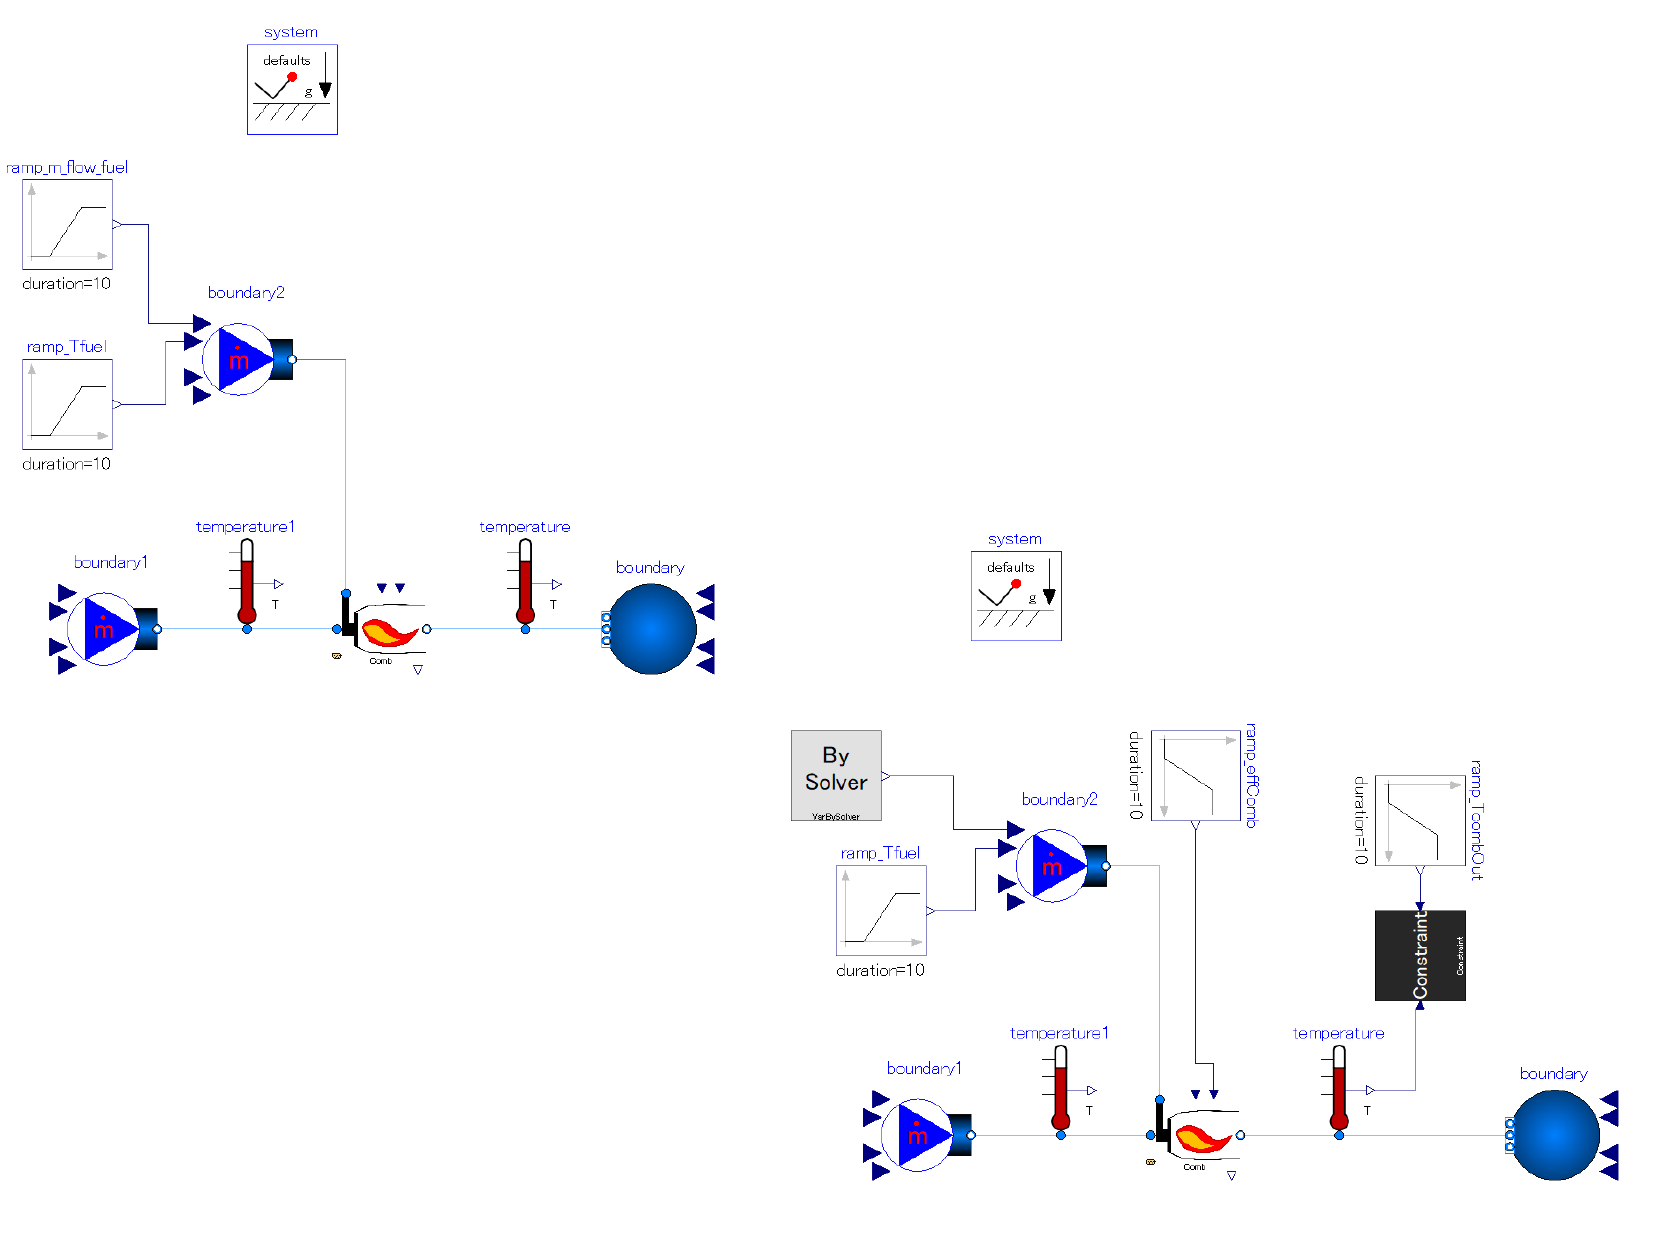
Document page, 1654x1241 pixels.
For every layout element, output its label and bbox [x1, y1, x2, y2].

picture [0, 0, 737, 697]
picture [768, 506, 1641, 1204]
